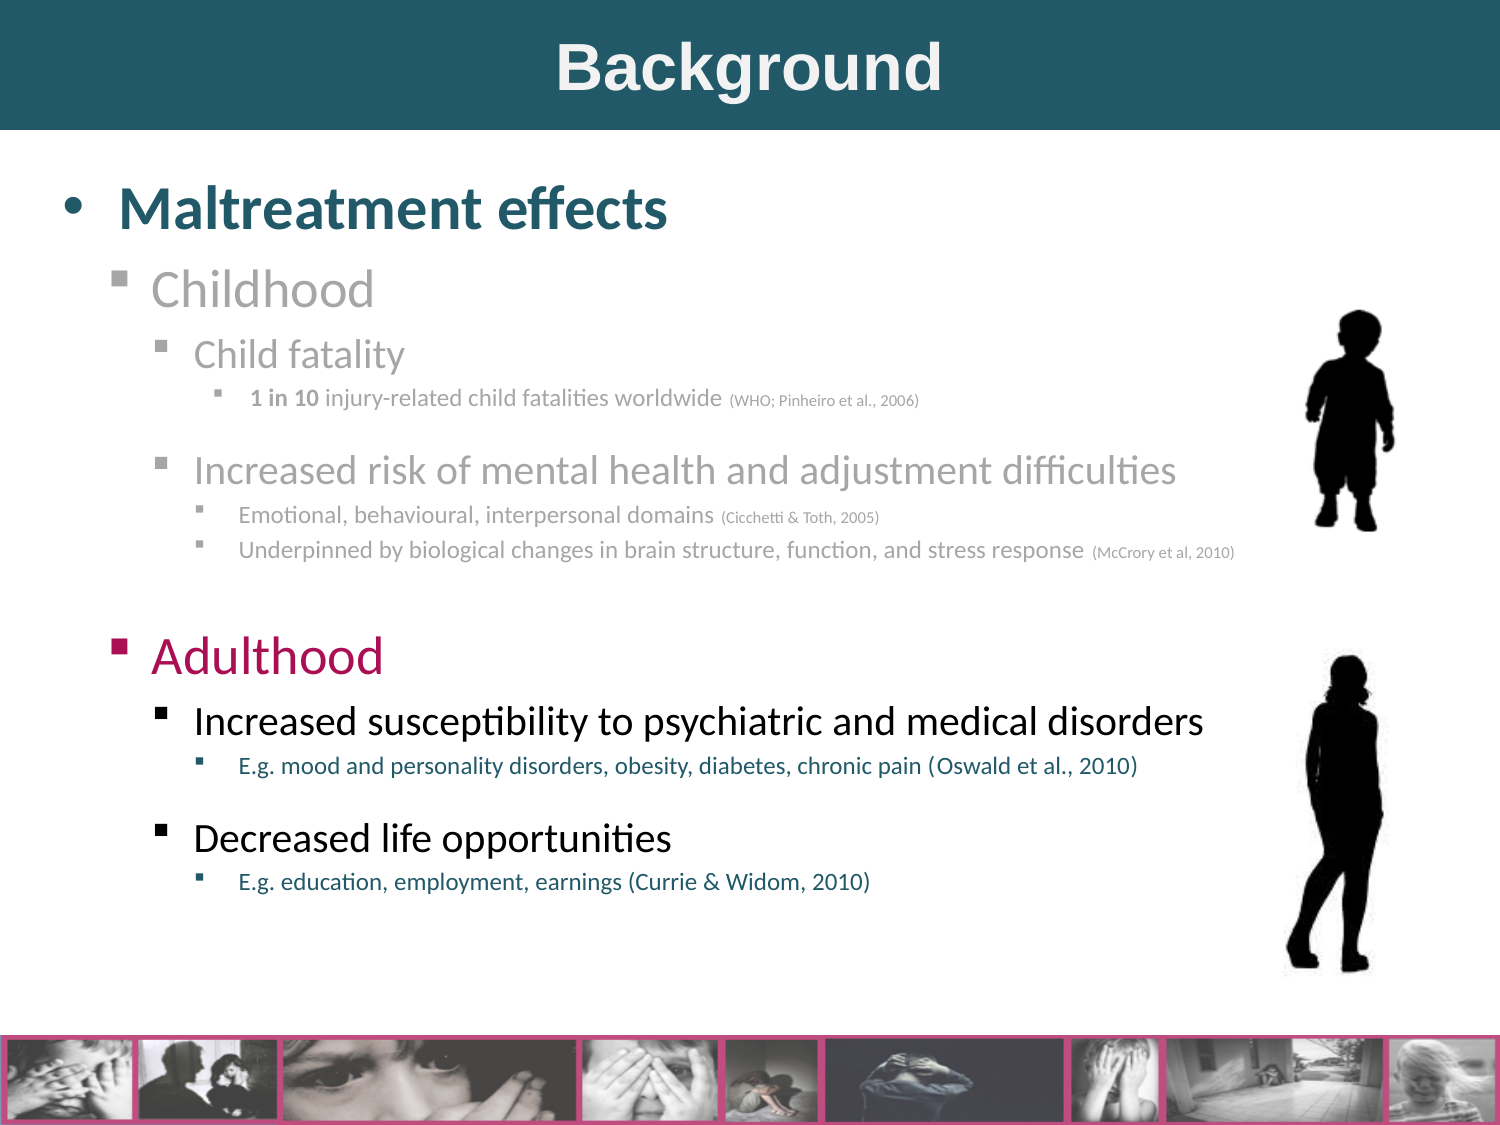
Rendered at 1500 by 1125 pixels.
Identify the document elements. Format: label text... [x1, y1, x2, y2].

picture [1295, 304, 1402, 539]
picture [0, 1034, 1500, 1125]
text_box Background [0, 0, 1500, 130]
picture [1283, 644, 1402, 985]
list Maltreatment effects Childhood Child fatality 1 in 10 injury-related child fatalities worldwide (WHO; Pinheiro et al., 2006) Increased risk of mental health and adjustment difficulties Emotional, behavioural, interpersonal domains (Cicchetti & Toth, 2005) Underpinned by biological changes in brain structure, function, and stress response (McCrory et al, 2010) Adulthood Increased susceptibility to psychiatric and medical disorders E.g. mood and personality disorders, obesity, diabetes, chronic pain (Oswald et al., 2010) Decreased life opportunities E.g. education, employment, earnings (Currie & Widom, 2010) [47, 159, 1445, 1033]
